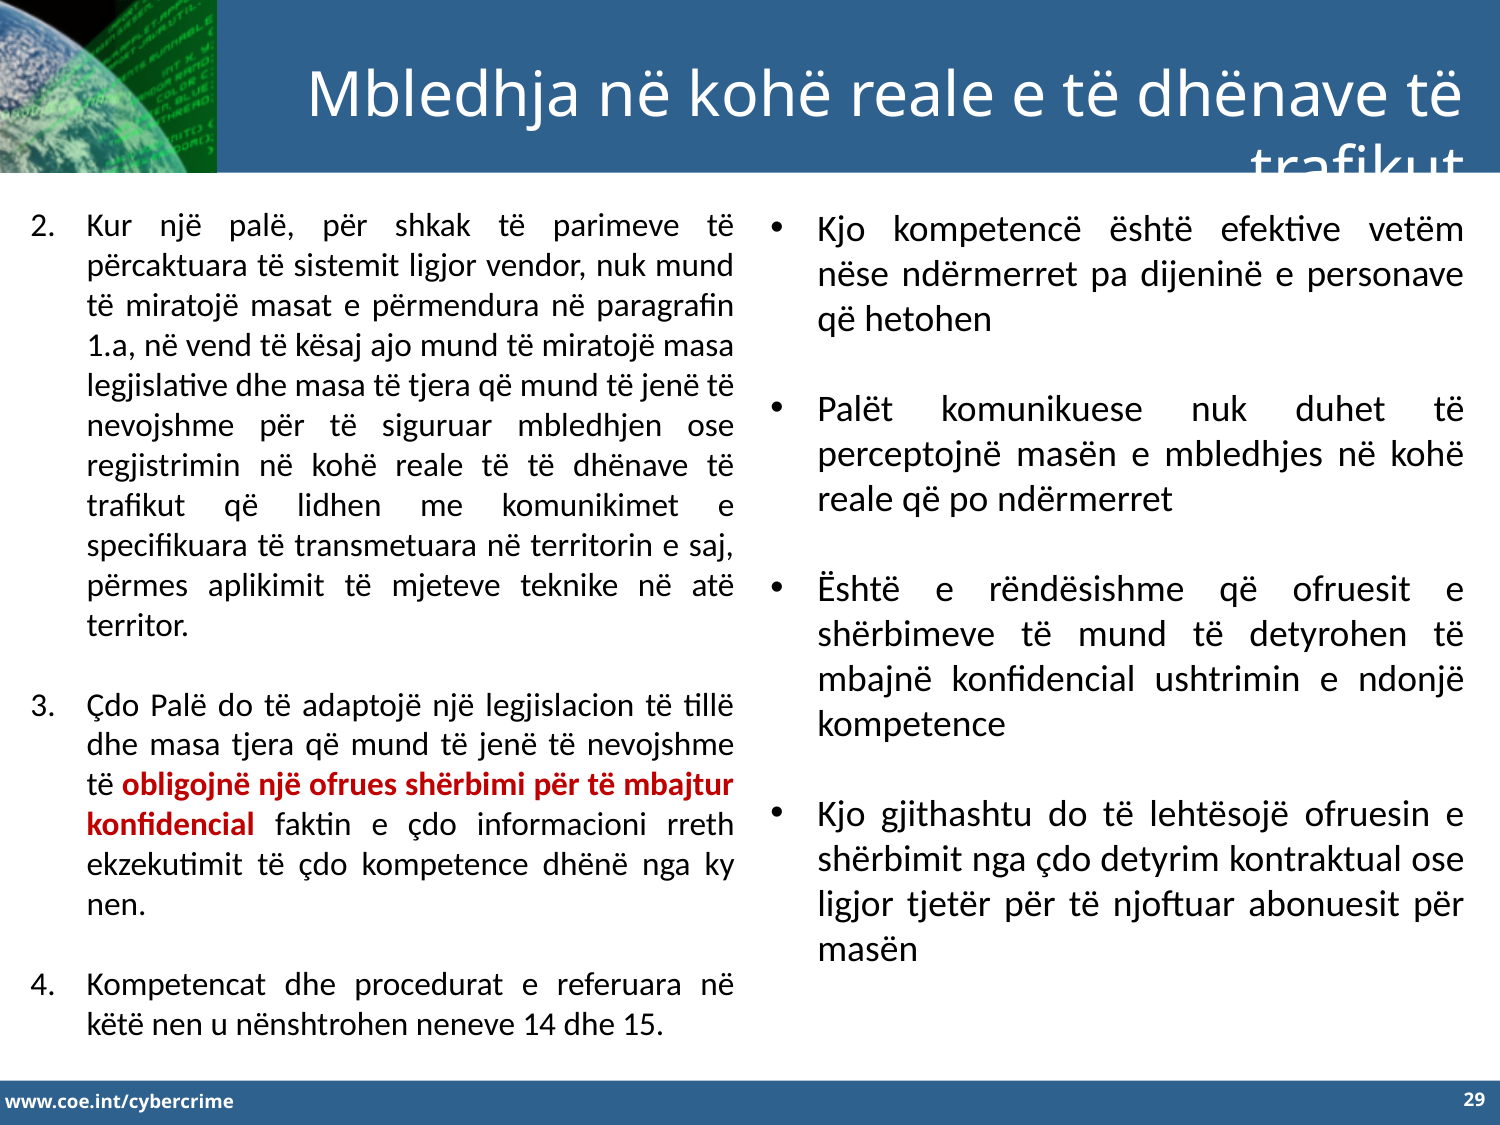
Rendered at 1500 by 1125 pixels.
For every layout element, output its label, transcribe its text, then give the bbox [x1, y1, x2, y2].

text_box Mbledhja në kohë reale e të dhënave të trafikut [227, 46, 1480, 212]
picture [0, 0, 217, 173]
text_box Kur një palë, për shkak të parimeve të përcaktuara të sistemit ligjor vendor, nuk mund të miratojë masat e përmendura në paragrafin 1.a, në vend të kësaj ajo mund të miratojë masa legjislative dhe masa të tjera që mund të jenë të nevojshme për të siguruar mbledhjen ose regjistrimin në kohë reale të të dhënave të trafikut që lidhen me komunikimet e specifikuara të transmetuara në territorin e saj, përmes aplikimit të mjeteve teknike në atë territor. Çdo Palë do të adaptojë një legjislacion të tillë dhe masa tjera që mund të jenë të nevojshme të obligojnë një ofrues shërbimi për të mbajtur konfidencial faktin e çdo informacioni rreth ekzekutimit të çdo kompetence dhënë nga ky nen. Kompetencat dhe procedurat e referuara në këtë nen u nënshtrohen neneve 14 dhe 15. [15, 196, 750, 1050]
text_box Kjo kompetencë është efektive vetëm nëse ndërmerret pa dijeninë e personave që hetohen Palët komunikuese nuk duhet të perceptojnë masën e mbledhjes në kohë reale që po ndërmerret Është e rëndësishme që ofruesit e shërbimeve të mund të detyrohen të mbajnë konfidencial ushtrimin e ndonjë kompetence Kjo gjithashtu do të lehtësojë ofruesin e shërbimit nga çdo detyrim kontraktual ose ligjor tjetër për të njoftuar abonuesit për masën [755, 212, 1480, 976]
